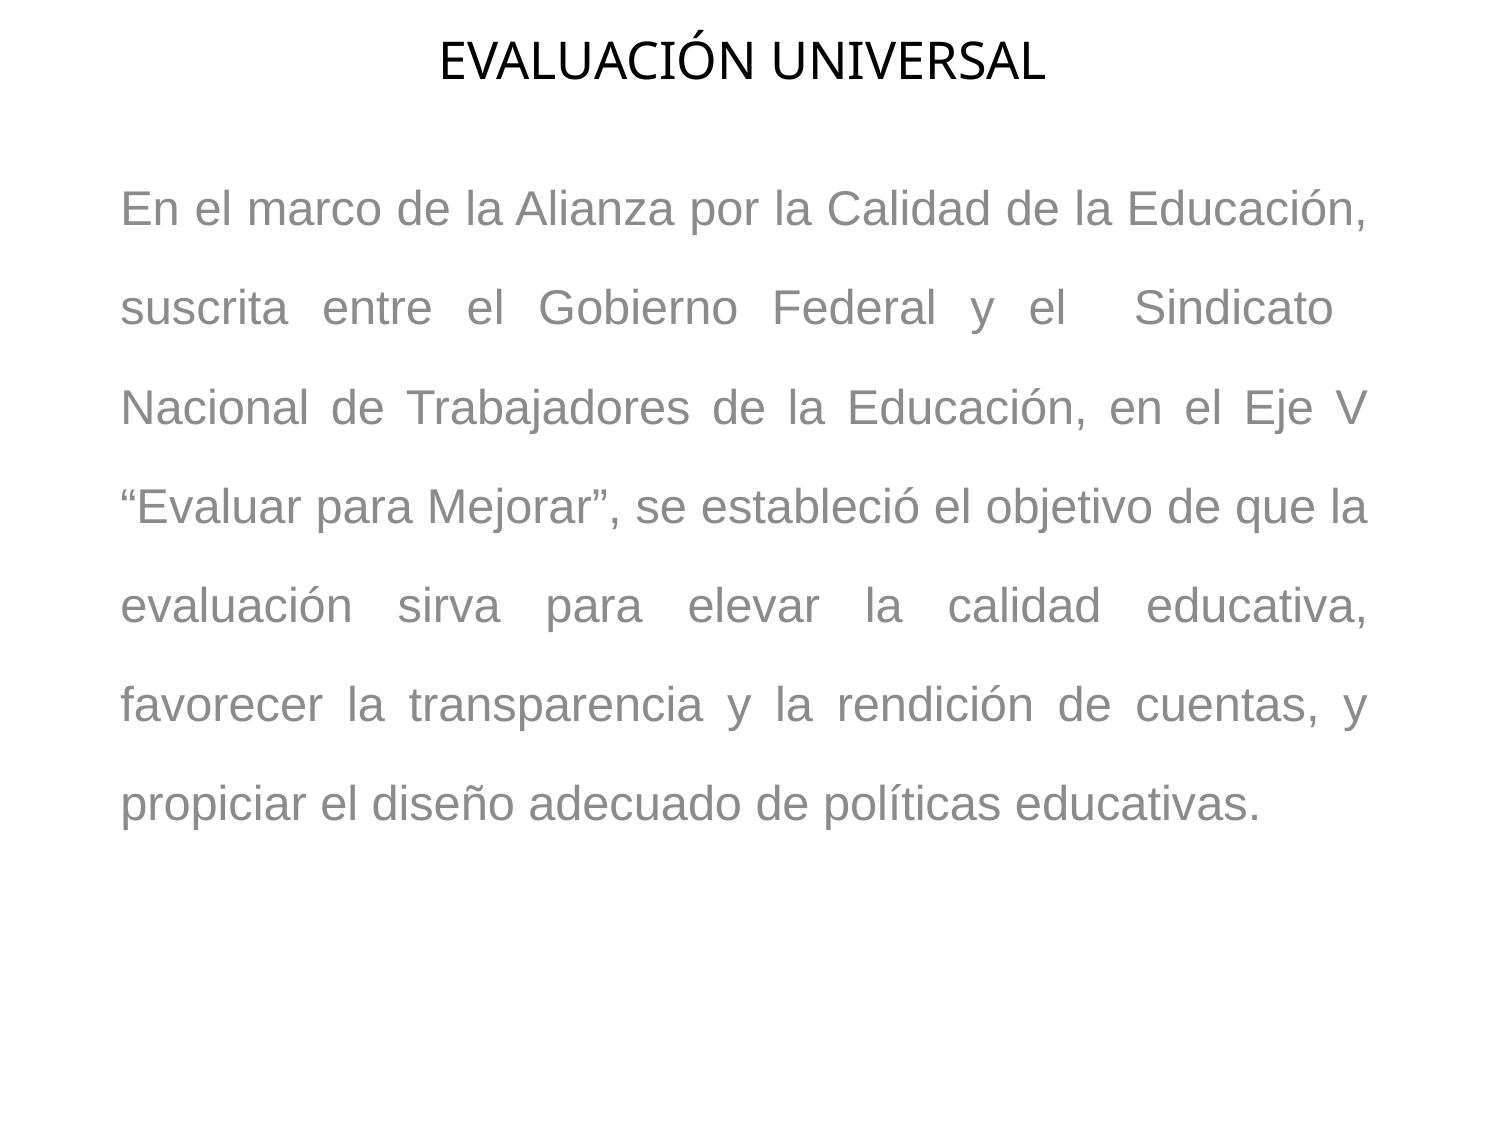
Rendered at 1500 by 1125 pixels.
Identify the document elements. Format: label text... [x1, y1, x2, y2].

title EVALUACIÓN UNIVERSAL [105, 23, 1381, 94]
subtitle En el marco de la Alianza por la Calidad de la Educación, suscrita entre el Gobierno Federal y el Sindicato Nacional de Trabajadores de la Educación, en el Eje V “Evaluar para Mejorar”, se estableció el objetivo de que la evaluación sirva para elevar la calidad educativa, favorecer la transparencia y la rendición de cuentas, y propiciar el diseño adecuado de políticas educativas. [105, 128, 1383, 925]
